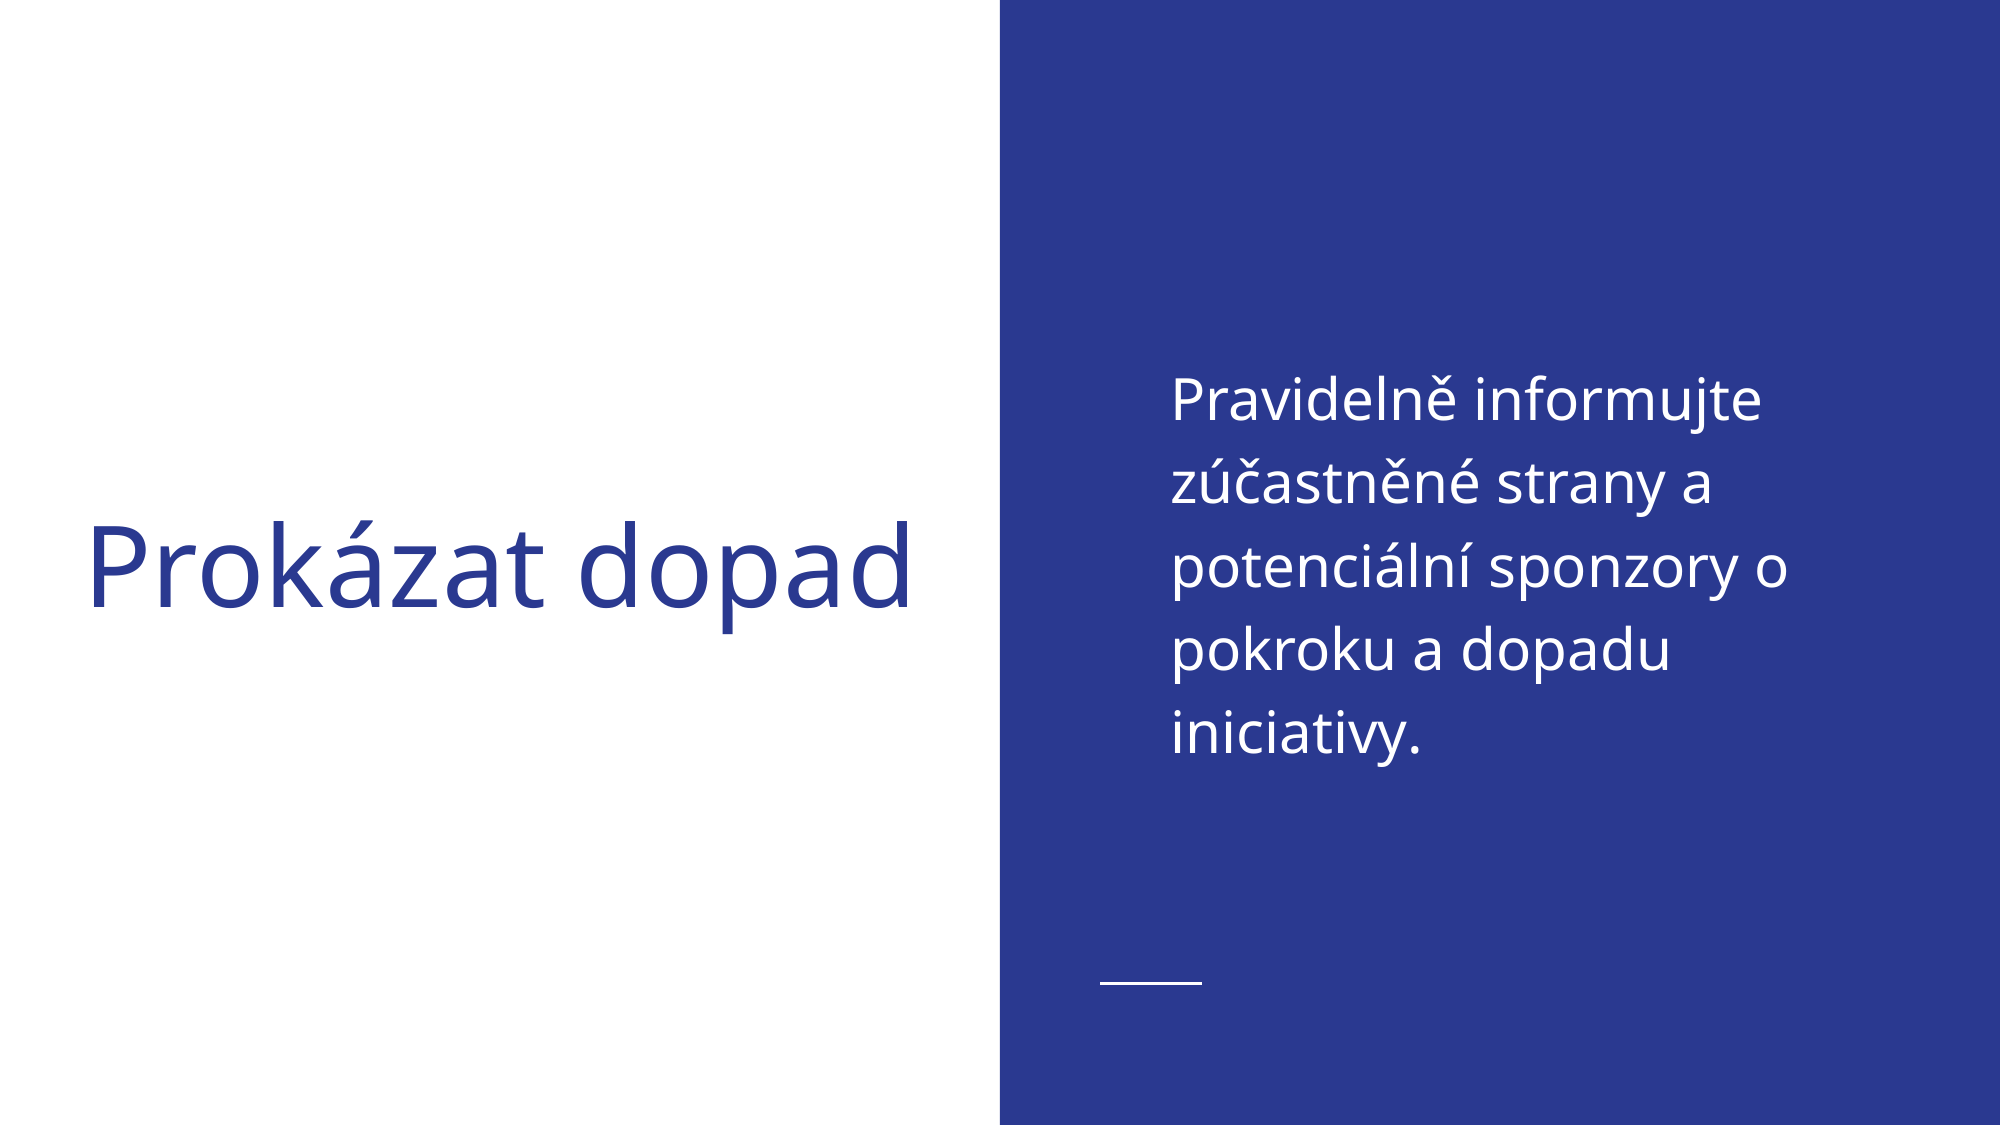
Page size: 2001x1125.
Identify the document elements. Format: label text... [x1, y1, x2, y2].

title Prokázat dopad [58, 476, 943, 648]
list Pravidelně informujte zúčastněné strany a potenciální sponzory o pokroku a dopadu iniciativy. [1080, 158, 1920, 967]
